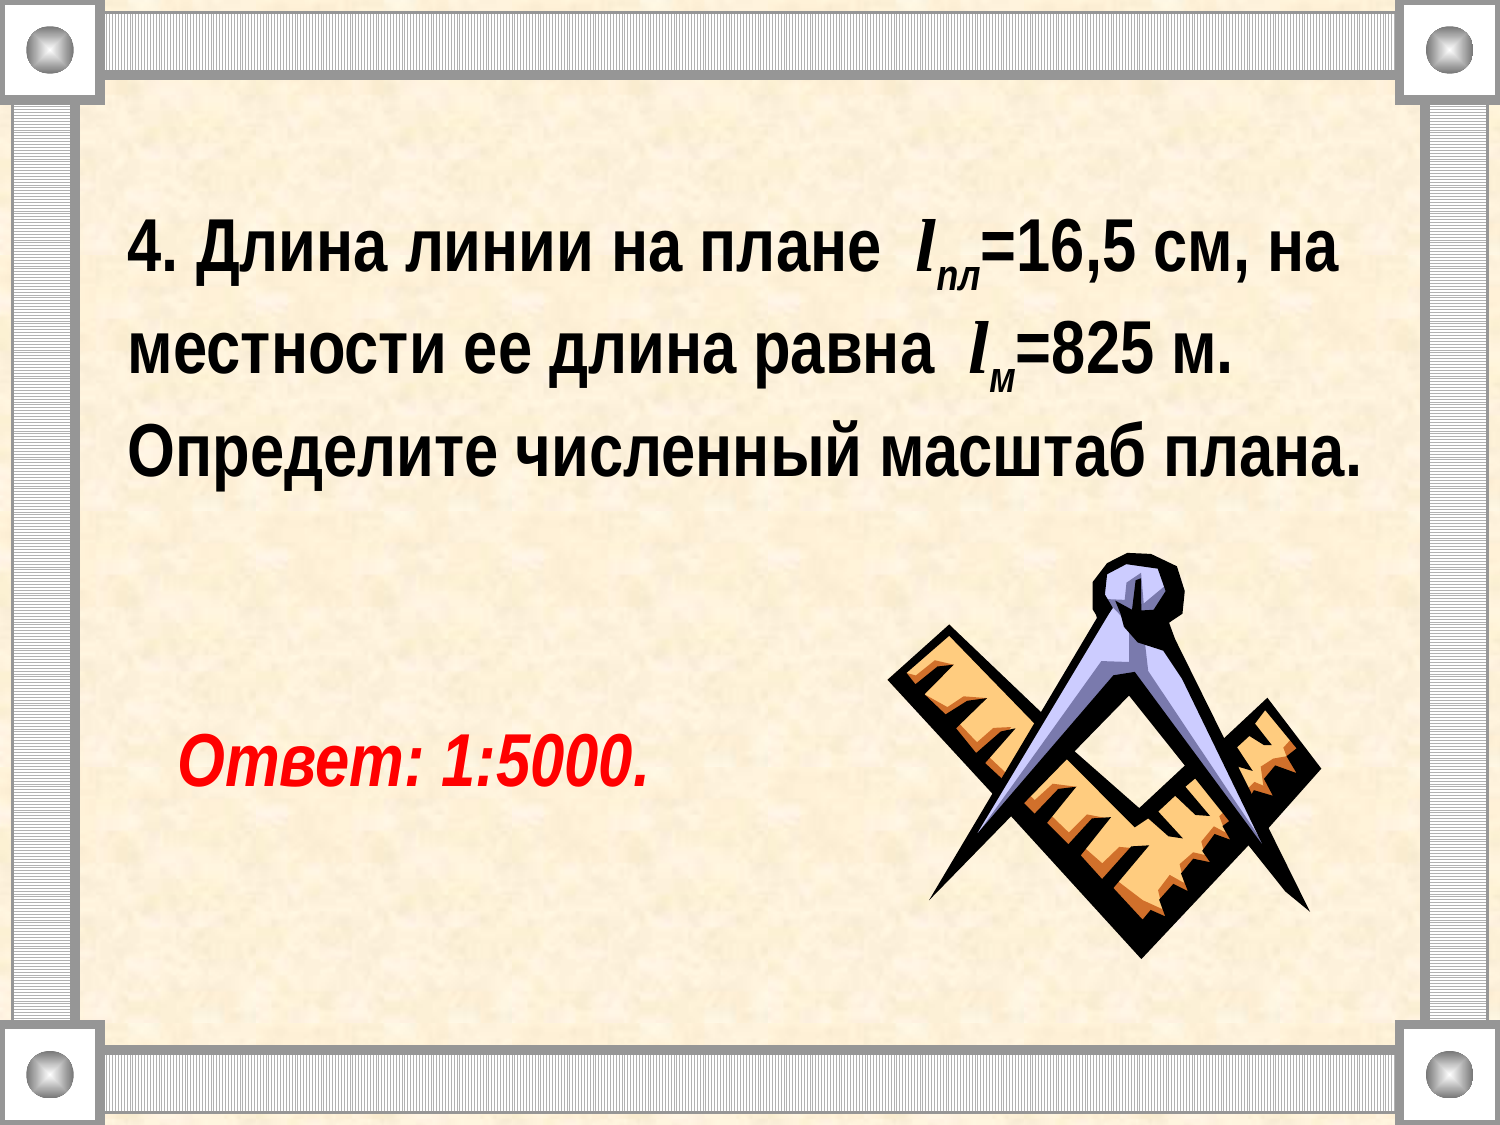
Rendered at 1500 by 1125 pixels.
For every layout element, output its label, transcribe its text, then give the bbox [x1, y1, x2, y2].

picture [105, 1114, 1395, 1125]
picture [105, 0, 1395, 11]
title 4. Длина линии на плане lпл=16,5 см, на местности ее длина равна lм=825 м. Определите численный масштаб плана. [112, 174, 1388, 513]
picture [0, 105, 11, 1020]
picture [1489, 105, 1500, 1020]
text_box Ответ: 1:5000. [162, 699, 882, 813]
picture [80, 80, 1420, 1045]
